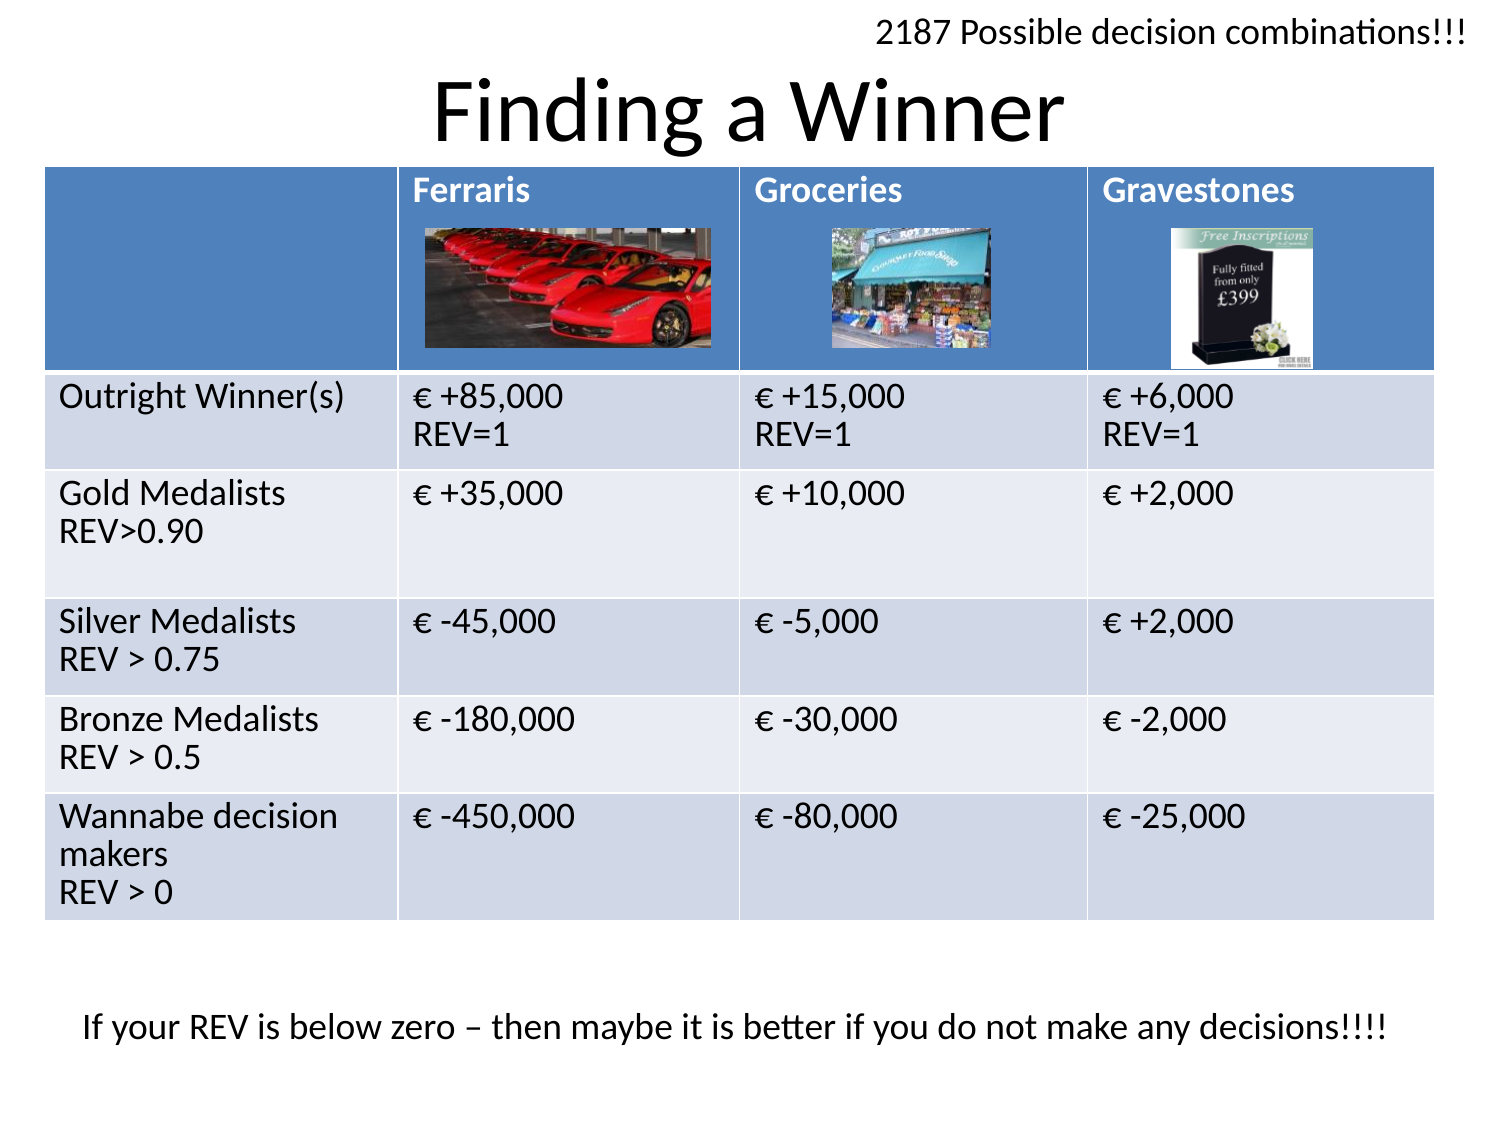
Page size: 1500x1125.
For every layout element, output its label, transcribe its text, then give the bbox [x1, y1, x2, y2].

table_cell Silver Medalists REV > 0.75 [45, 599, 397, 695]
table_cell € +35,000 [399, 471, 739, 597]
table_cell € +2,000 [1088, 599, 1434, 695]
table_header Ferraris [399, 167, 739, 370]
table_cell € -30,000 [740, 697, 1087, 792]
text_box If your REV is below zero – then maybe it is better if you do not make any decisions!!!! [67, 994, 1414, 1054]
table_header Groceries [740, 167, 1087, 370]
table_cell € +10,000 [740, 471, 1087, 597]
table_cell € +2,000 [1088, 471, 1434, 597]
table_cell € +15,000 REV=1 [740, 375, 1087, 469]
table_cell € -2,000 [1088, 697, 1434, 792]
table_cell € -80,000 [740, 794, 1087, 920]
table_cell Wannabe decision makers REV > 0 [45, 794, 397, 920]
table_cell € -25,000 [1088, 794, 1434, 920]
table_cell € -5,000 [740, 599, 1087, 695]
title Finding a Winner [75, 11, 1425, 166]
picture [424, 228, 711, 348]
table_cell € -45,000 [399, 599, 739, 695]
table_cell Gold Medalists REV>0.90 [45, 471, 397, 597]
picture [1171, 228, 1313, 370]
table_header [45, 167, 397, 370]
picture [831, 228, 992, 348]
table_cell Outright Winner(s) [45, 375, 397, 469]
table_header Gravestones [1088, 167, 1434, 370]
table_cell Bronze Medalists REV > 0.5 [45, 697, 397, 792]
table_cell € -450,000 [399, 794, 739, 920]
table_cell € +85,000 REV=1 [399, 375, 739, 469]
table_cell € +6,000 REV=1 [1088, 375, 1434, 469]
table_cell € -180,000 [399, 697, 739, 792]
text_box 2187 Possible decision combinations!!! [860, 0, 1484, 60]
